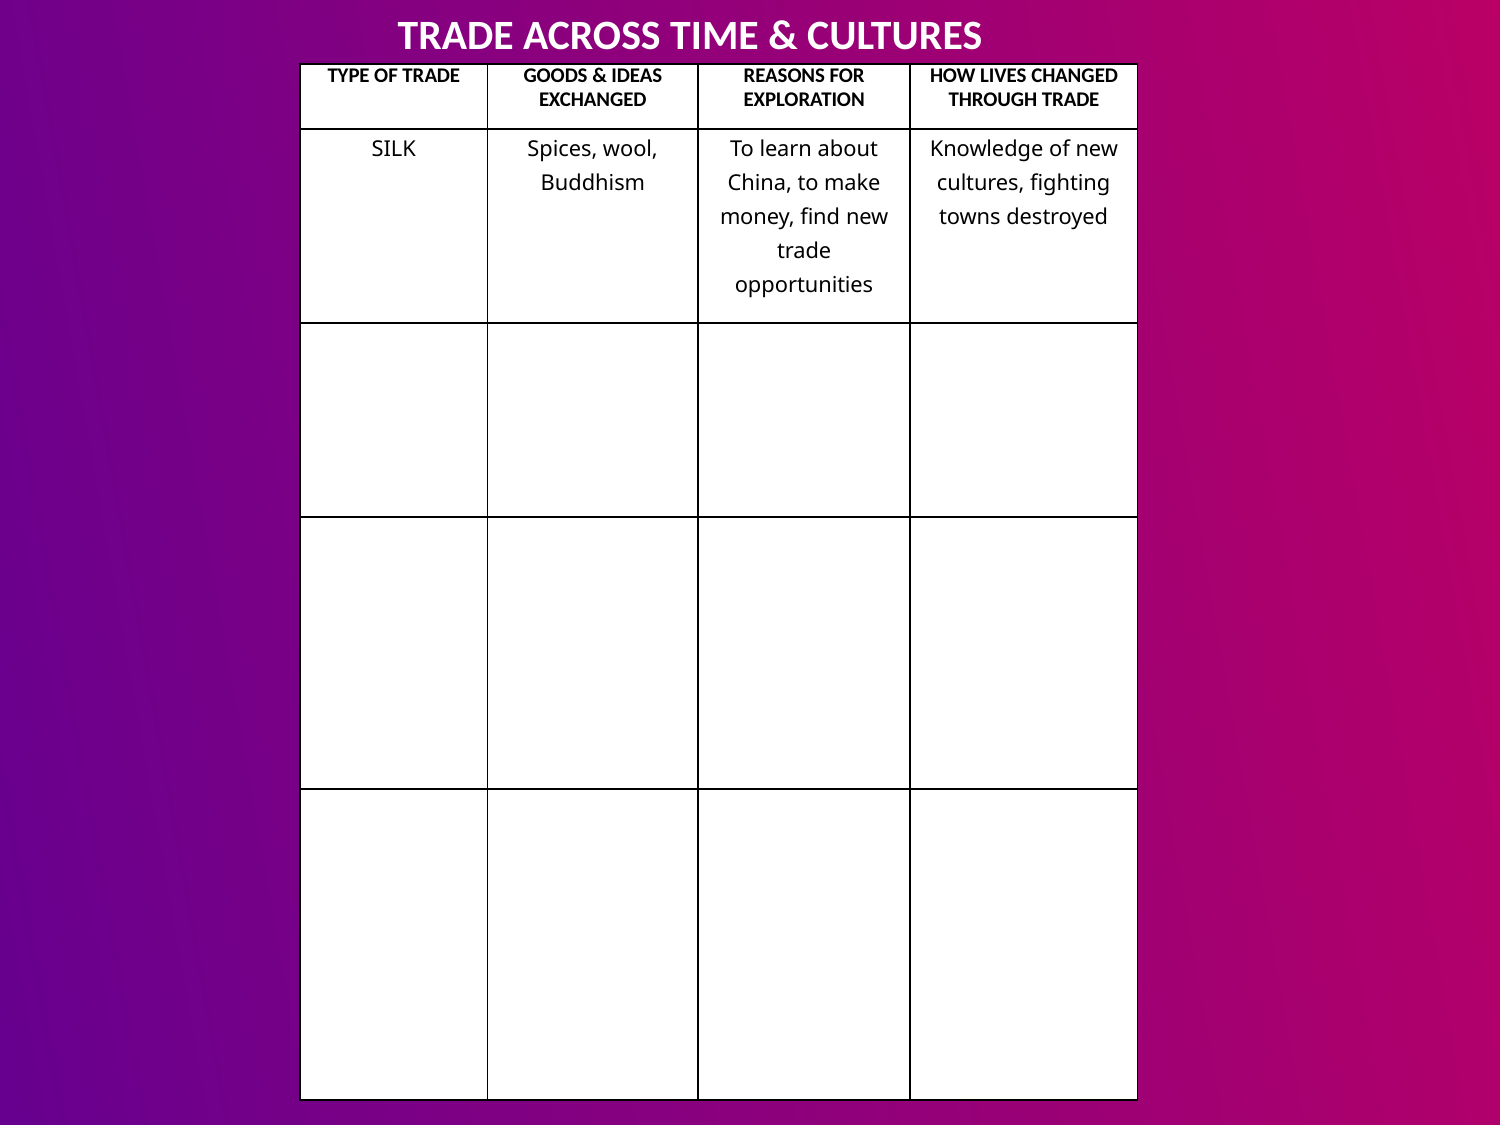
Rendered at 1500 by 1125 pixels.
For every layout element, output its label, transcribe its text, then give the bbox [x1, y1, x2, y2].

table_header REASONS FOR EXPLORATION [699, 65, 909, 128]
table_cell [911, 324, 1137, 516]
table_header HOW LIVES CHANGED THROUGH TRADE [911, 65, 1137, 128]
table_cell [699, 324, 909, 516]
table_cell [301, 518, 487, 788]
table_header GOODS & IDEAS EXCHANGED [488, 65, 697, 128]
table_cell SILK [301, 130, 487, 322]
table_cell Spices, wool, Buddhism [488, 130, 697, 322]
table_cell [301, 324, 487, 516]
table_cell Knowledge of new cultures, fighting towns destroyed [911, 130, 1137, 322]
table_cell [699, 790, 909, 1099]
table_cell To learn about China, to make money, find new trade opportunities [699, 130, 909, 322]
table_cell [699, 518, 909, 788]
table_cell [911, 790, 1137, 1099]
table_cell [488, 324, 697, 516]
table_cell [488, 790, 697, 1099]
table_cell [301, 790, 487, 1099]
text_box TRADE ACROSS TIME & CULTURES [382, 0, 998, 63]
table_cell [911, 518, 1137, 788]
table_header TYPE OF TRADE [301, 65, 487, 128]
table_cell [488, 518, 697, 788]
